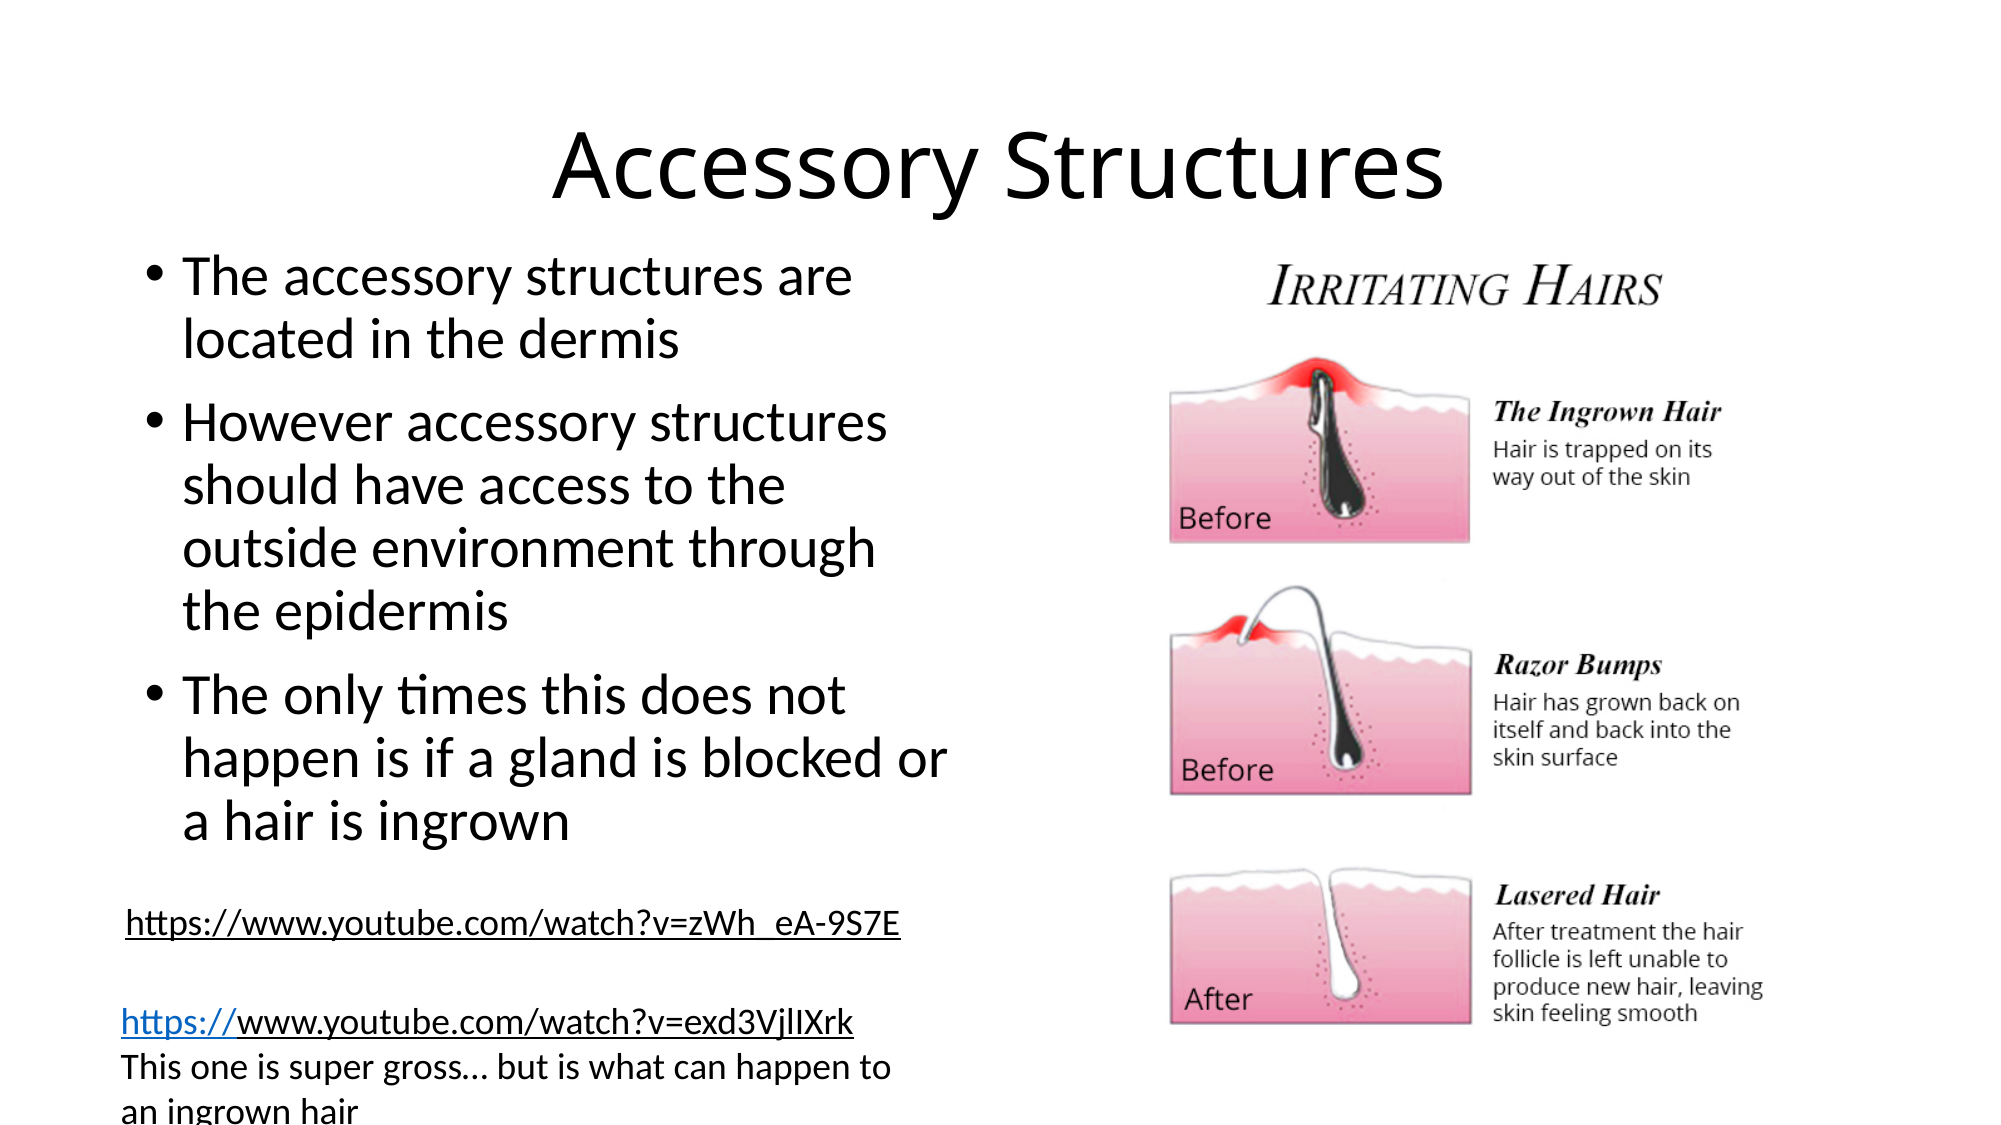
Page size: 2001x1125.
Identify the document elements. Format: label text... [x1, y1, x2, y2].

title Accessory Structures [137, 59, 1863, 278]
text_box https://www.youtube.com/watch?v=exd3VjlIXrk This one is super gross… but is what can happen to an ingrown hair [105, 989, 919, 1125]
text_box https://www.youtube.com/watch?v=zWh_eA-9S7E [110, 890, 925, 951]
picture [1153, 237, 1780, 1050]
list The accessory structures are located in the dermis However accessory structures should have access to the outside environment through the epidermis The only times this does not happen is if a gland is blocked or a hair is ingrown [129, 237, 980, 952]
